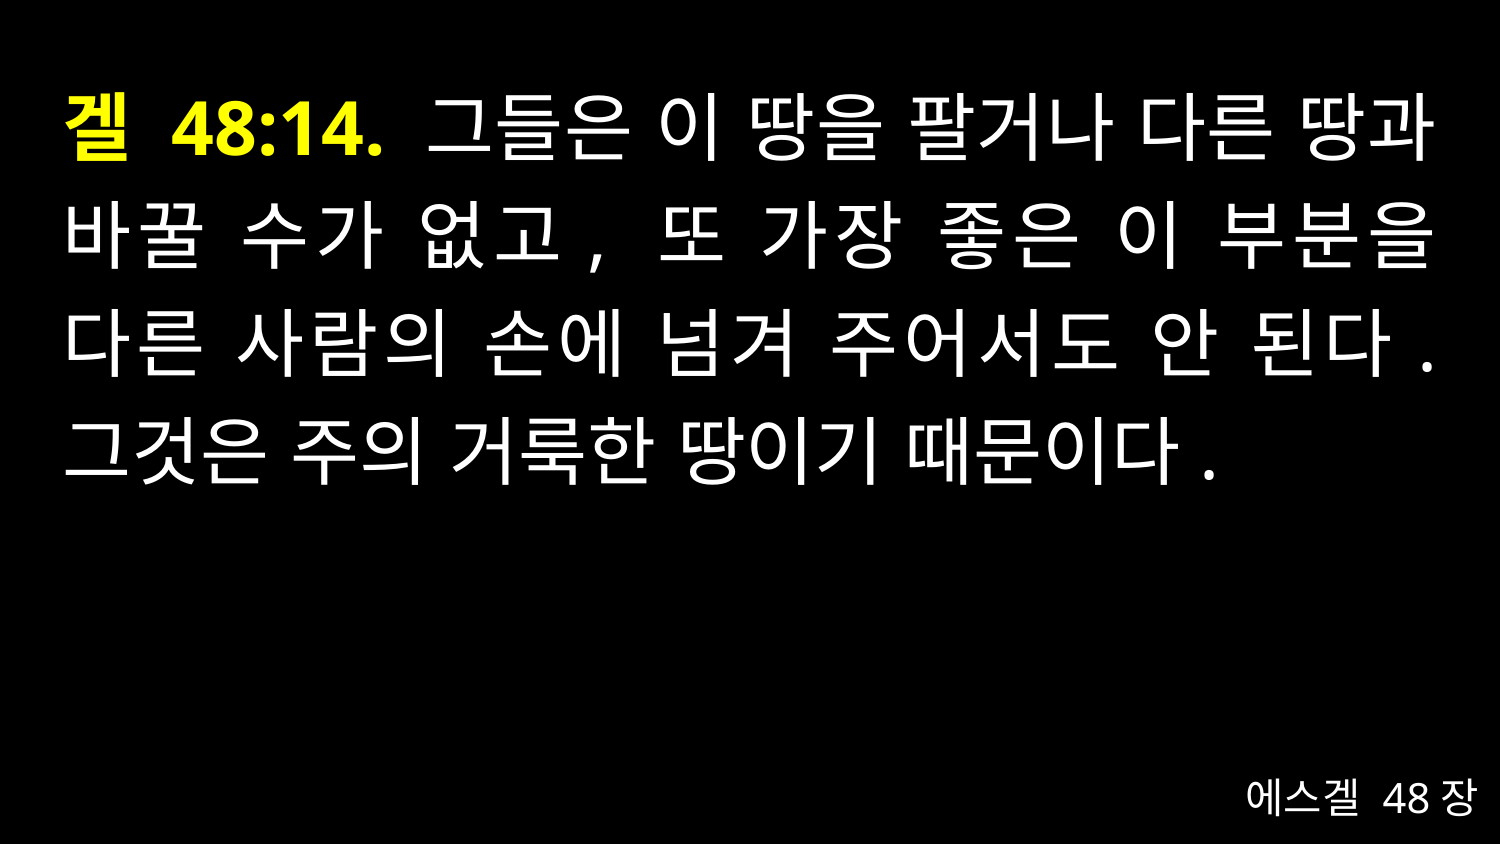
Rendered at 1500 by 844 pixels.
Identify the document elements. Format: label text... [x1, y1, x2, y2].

title 겔 48:14. 그들은 이 땅을 팔거나 다른 땅과 바꿀 수가 없고, 또 가장 좋은 이 부분을 다른 사람의 손에 넘겨 주어서도 안 된다. 그것은 주의 거룩한 땅이기 때문이다. [0, 0, 1500, 844]
subtitle 에스겔 48장 [916, 770, 1500, 844]
